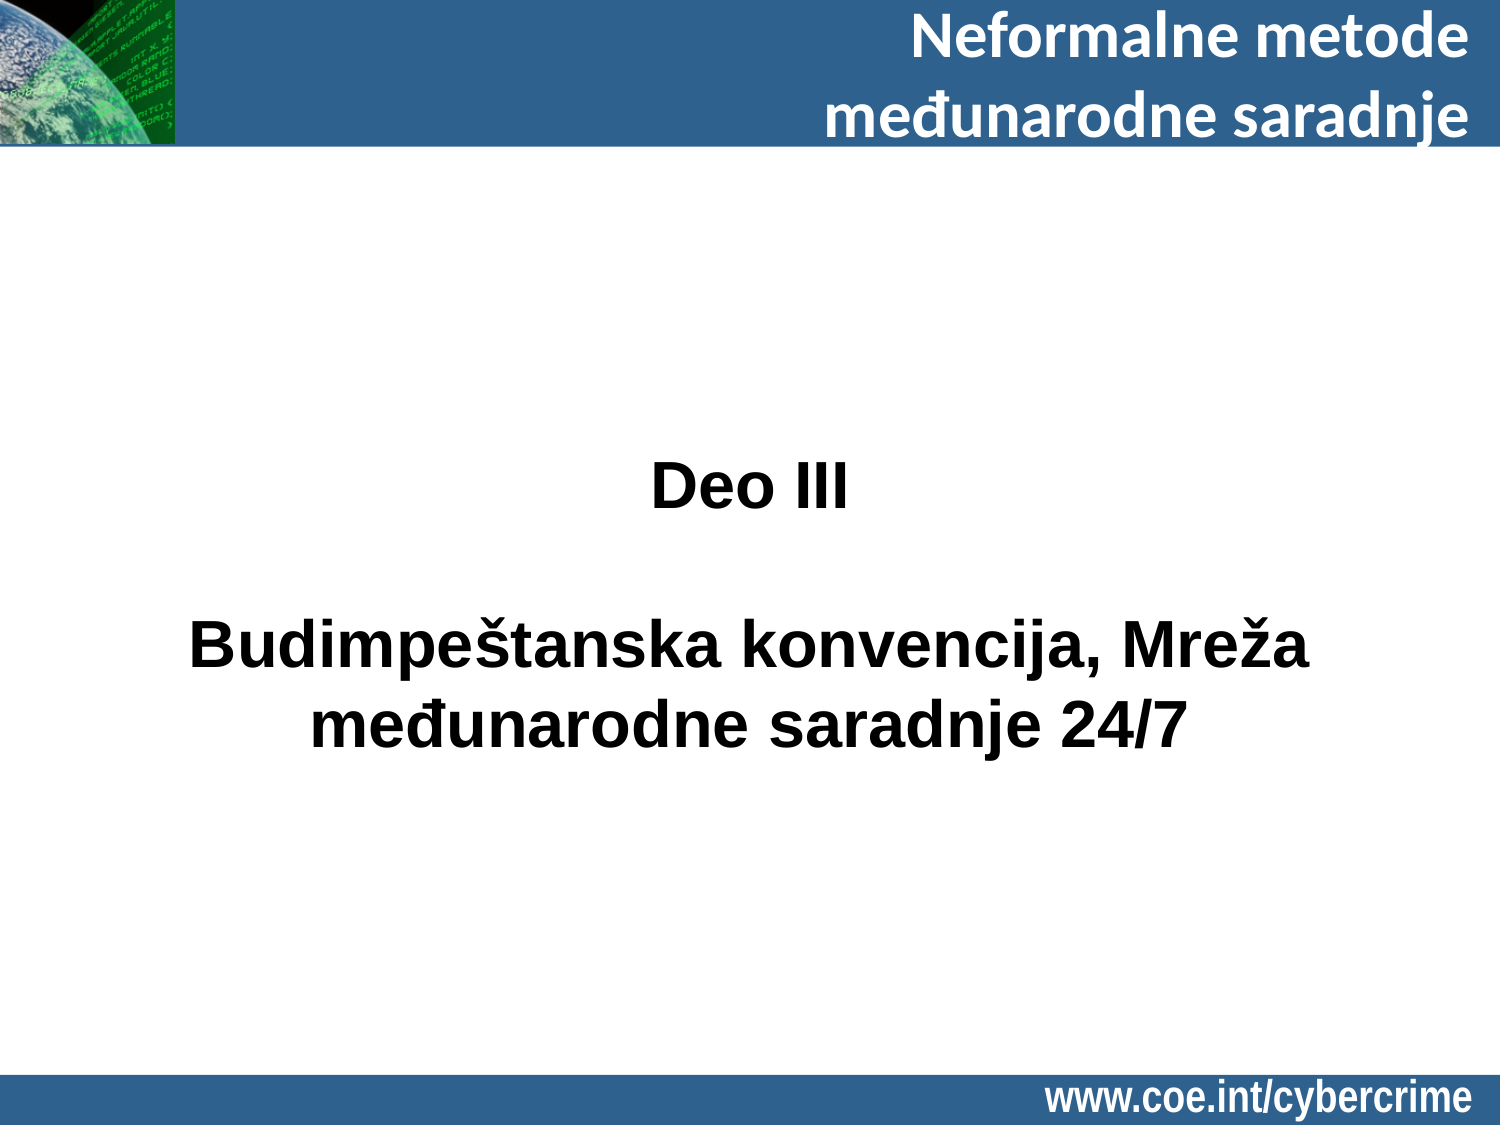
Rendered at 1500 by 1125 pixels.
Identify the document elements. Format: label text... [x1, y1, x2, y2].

text_box www.coe.int/cybercrime [1030, 1059, 1500, 1125]
picture [0, 0, 175, 144]
text_box [0, 1073, 1030, 1125]
text_box Neformalne metode međunarodne saradnje [177, 0, 1500, 149]
text_box Deo III Budimpeštanska konvencija, Mreža međunarodne saradnje 24/7 [50, 449, 1450, 769]
